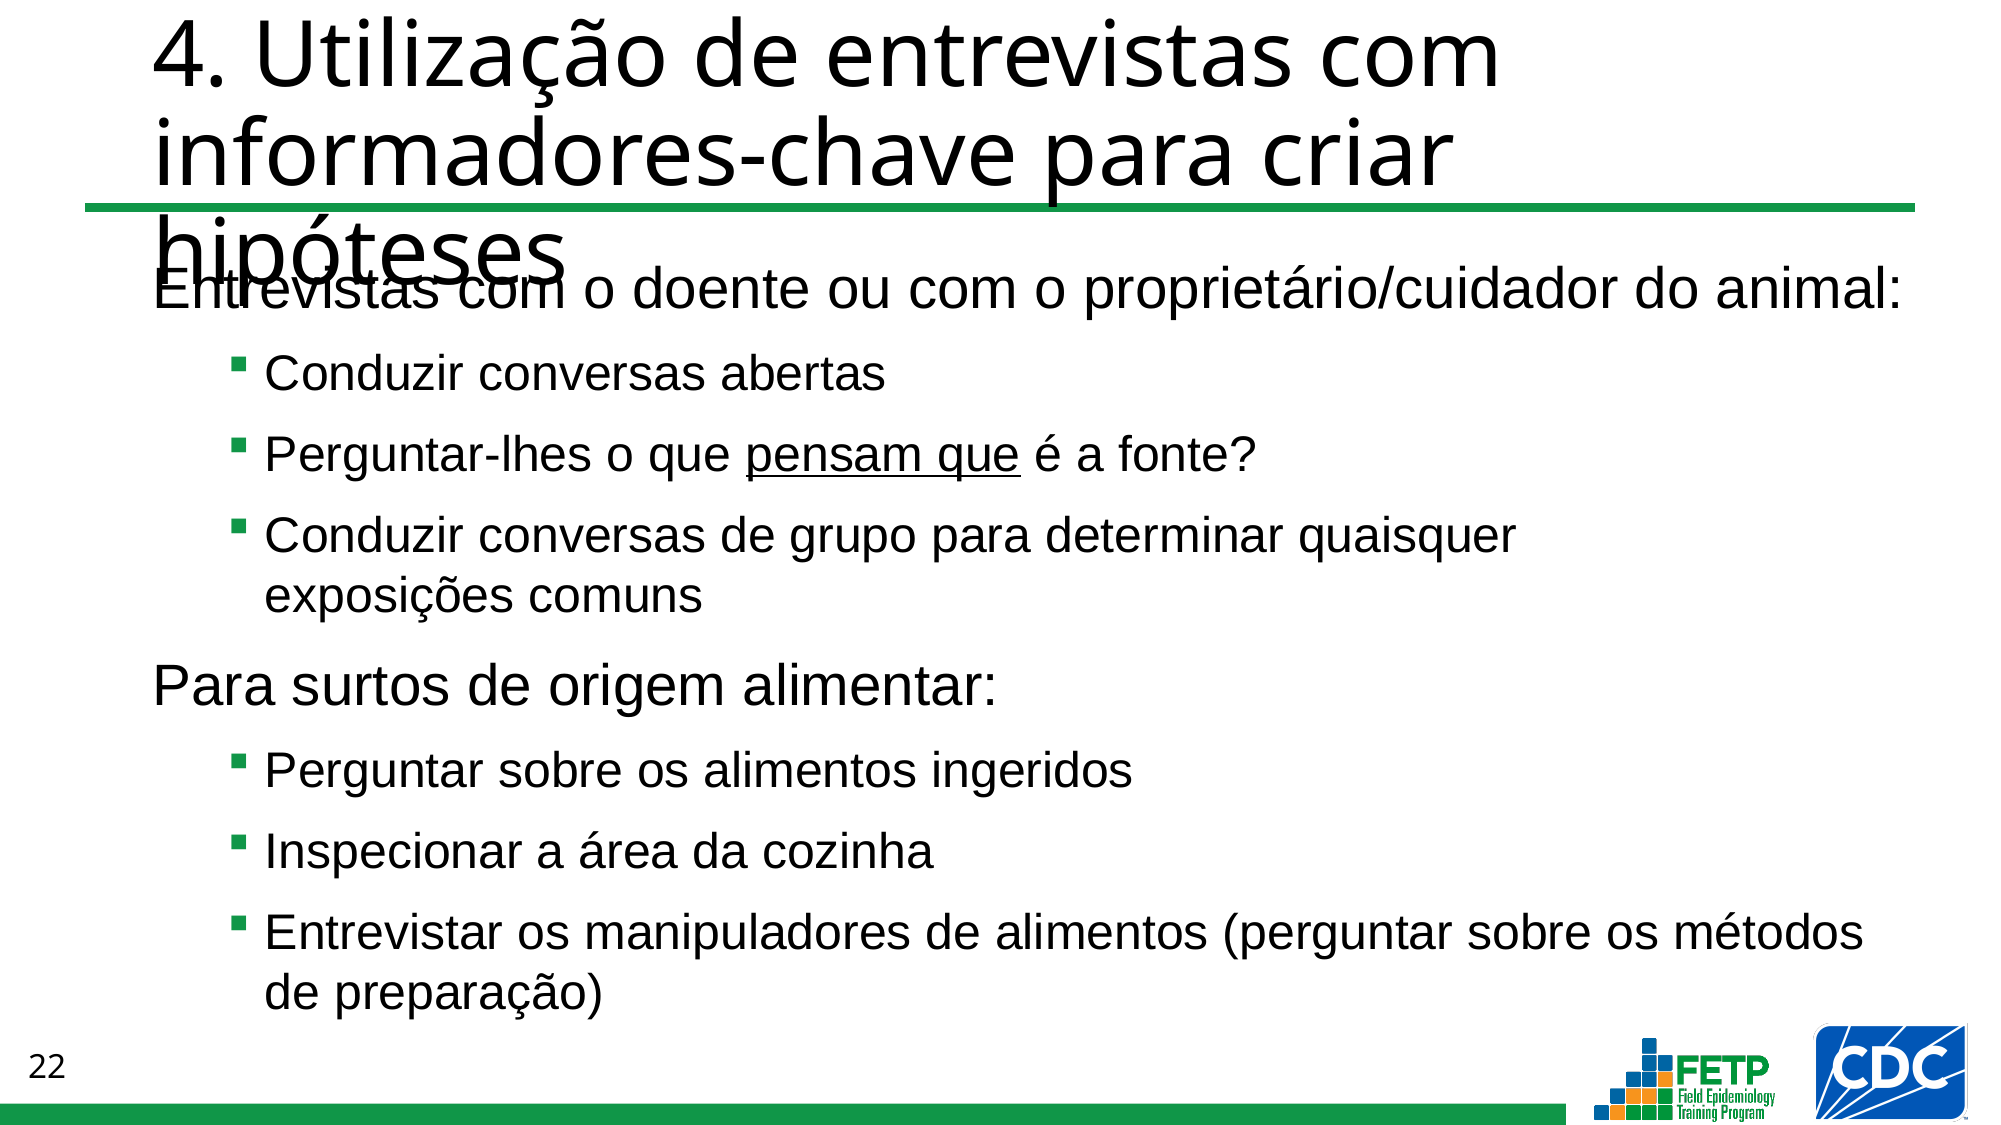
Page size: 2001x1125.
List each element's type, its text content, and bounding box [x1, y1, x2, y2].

title 4. Utilização de entrevistas com informadores-chave para criar hipóteses [137, 0, 1863, 207]
list Entrevistas com o doente ou com o proprietário/cuidador do animal: Conduzir conversas abertas Perguntar-lhes o que pensam que é a fonte? Conduzir conversas de grupo para determinar quaisquer exposições comuns Para surtos de origem alimentar: Perguntar sobre os alimentos ingeridos Inspecionar a área da cozinha Entrevistar os manipuladores de alimentos (perguntar sobre os métodos de preparação) [137, 242, 1941, 1004]
picture [1594, 1038, 1775, 1122]
picture [1813, 1023, 1968, 1122]
